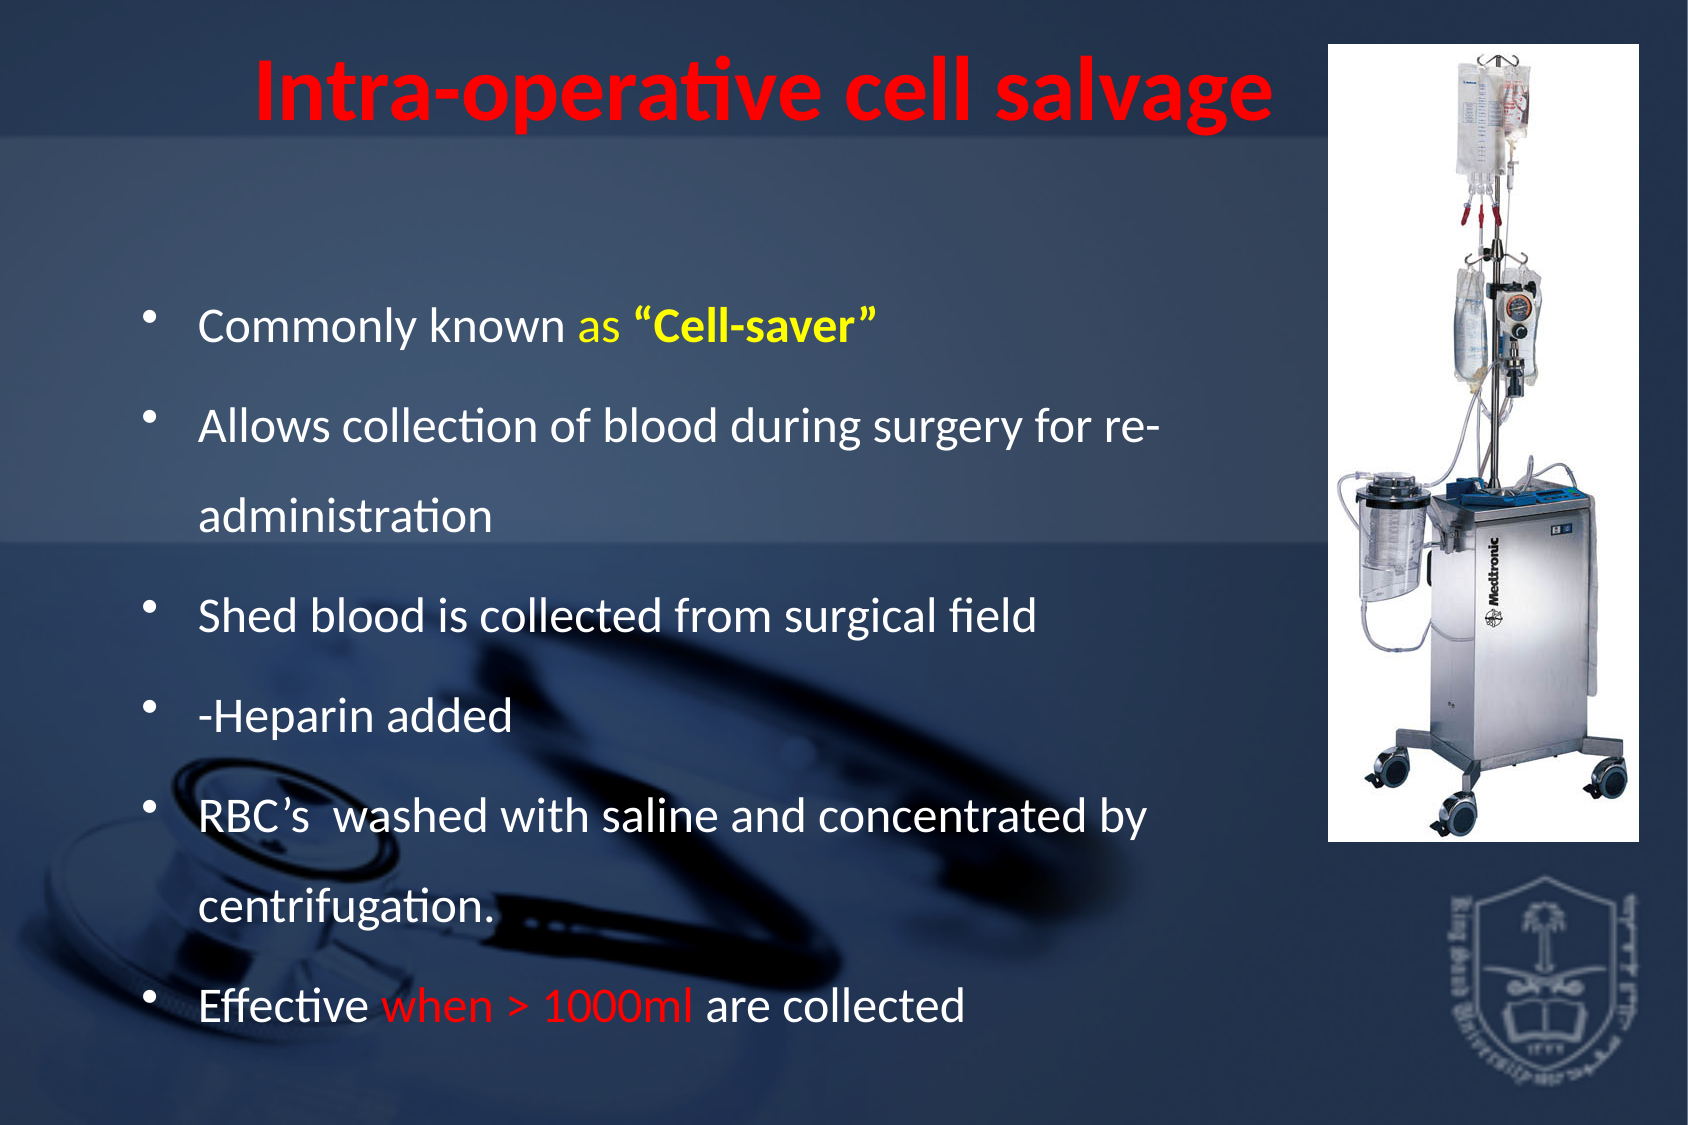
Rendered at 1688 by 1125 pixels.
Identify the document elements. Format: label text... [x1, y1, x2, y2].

list Commonly known as “Cell-saver” Allows collection of blood during surgery for re-administration Shed blood is collected from surgical field -Heparin added RBC’s washed with saline and concentrated by centrifugation. Effective when > 1000ml are collected [126, 255, 1352, 1024]
title Intra-operative cell salvage [4, 45, 1325, 233]
picture [0, 0, 1688, 1125]
